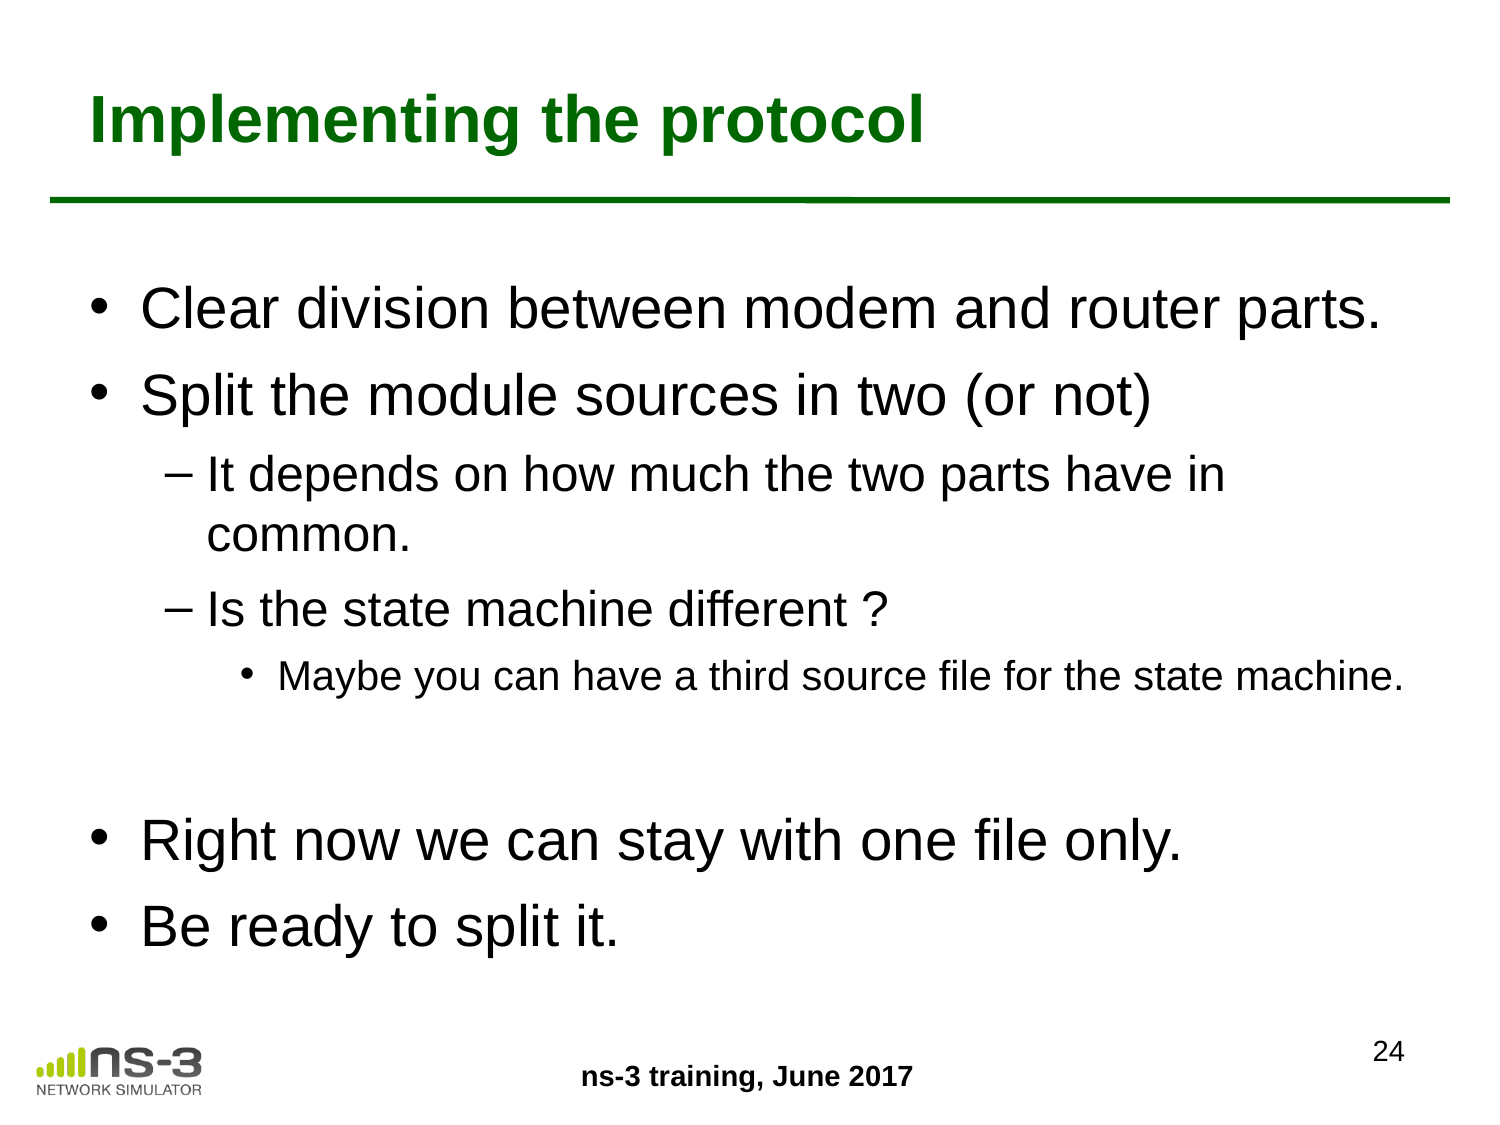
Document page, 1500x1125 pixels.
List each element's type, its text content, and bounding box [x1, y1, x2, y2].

list Clear division between modem and router parts. Split the module sources in two (or not) It depends on how much the two parts have in common. Is the state machine different ? Maybe you can have a third source file for the state machine. Right now we can stay with one file only. Be ready to split it. [74, 262, 1426, 1001]
slide_number 24 [1074, 1024, 1421, 1101]
footer ns-3 training, June 2017 [512, 1049, 983, 1125]
picture [24, 1017, 213, 1125]
title Implementing the protocol [74, 28, 1426, 205]
